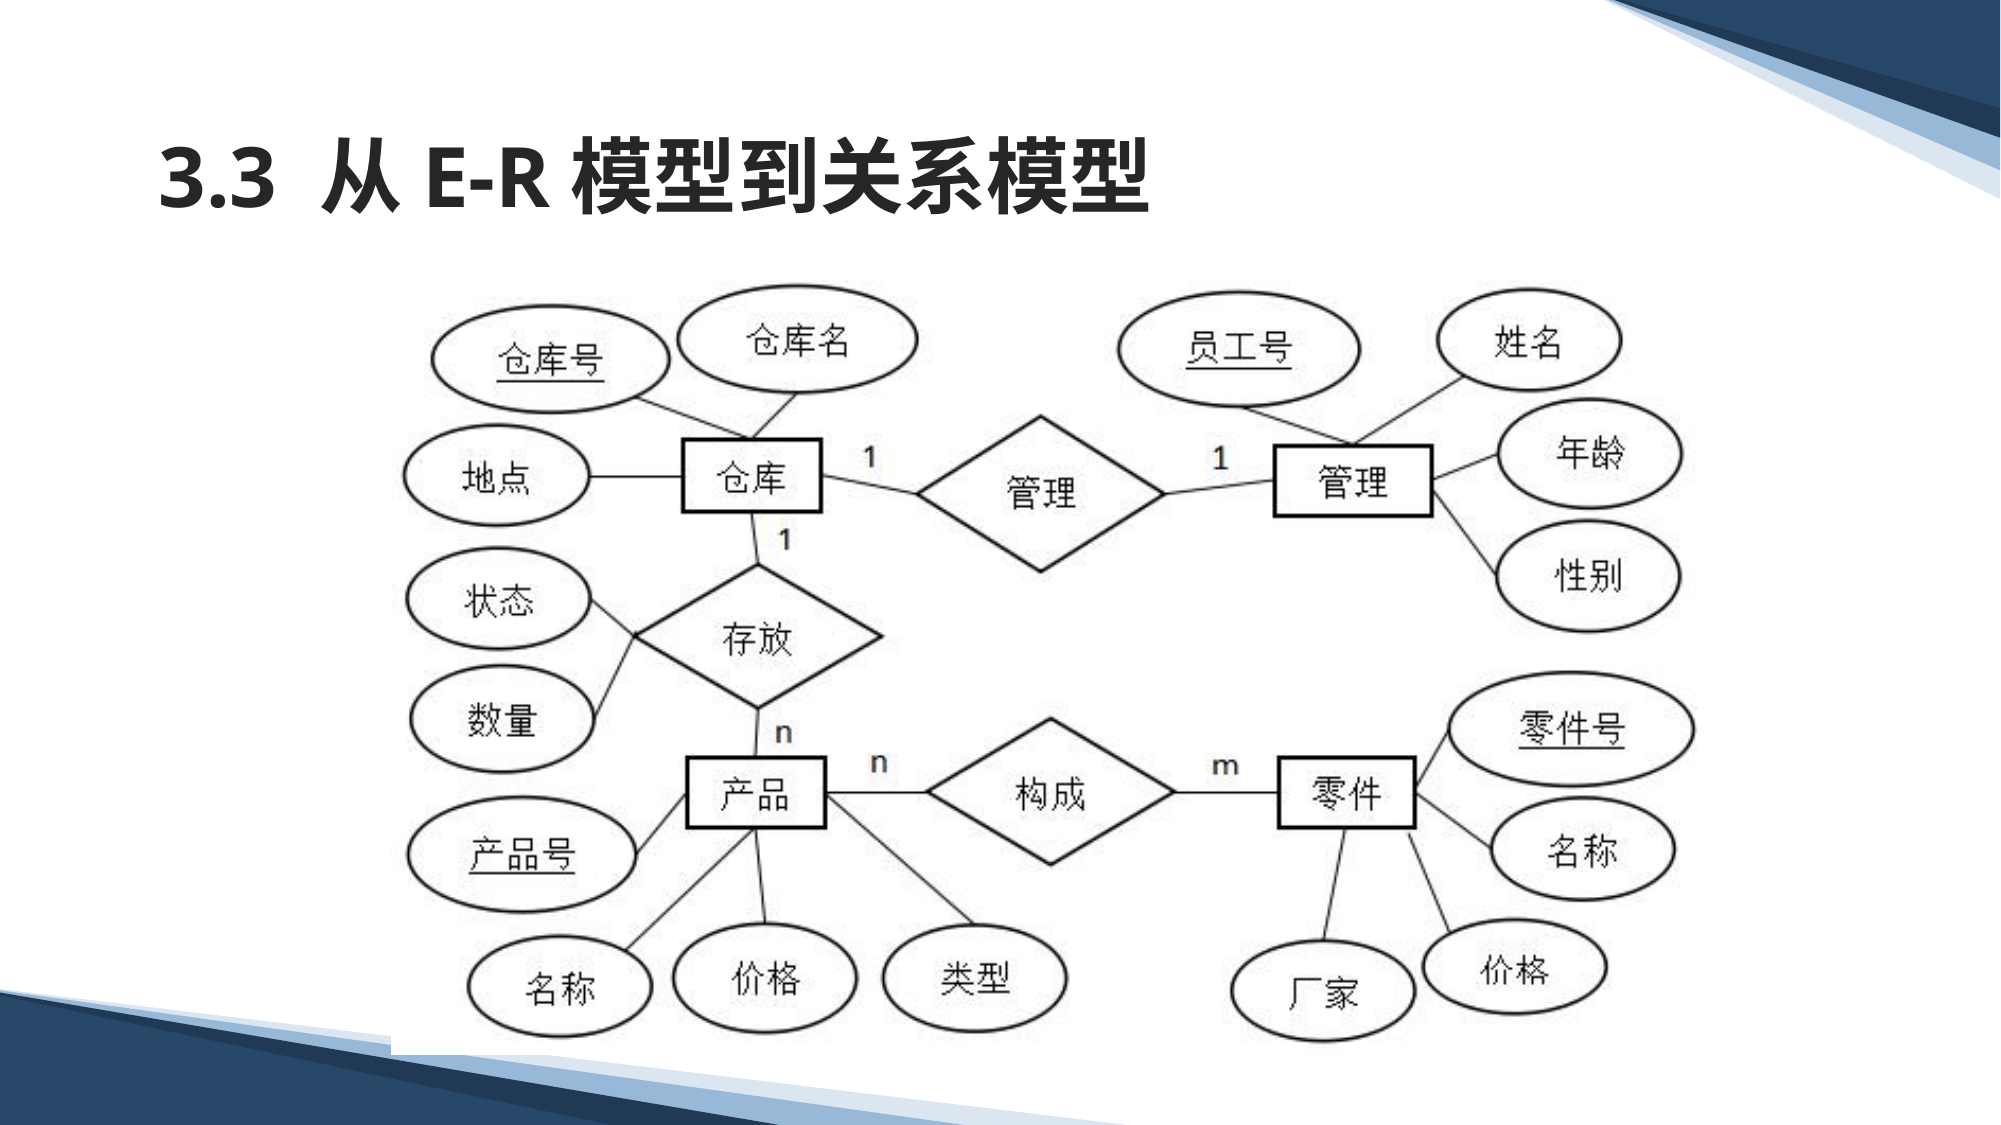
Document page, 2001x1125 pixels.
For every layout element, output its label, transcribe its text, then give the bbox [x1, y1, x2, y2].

title 3.3 从E-R模型到关系模型 [143, 54, 1857, 234]
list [391, 279, 1708, 1055]
